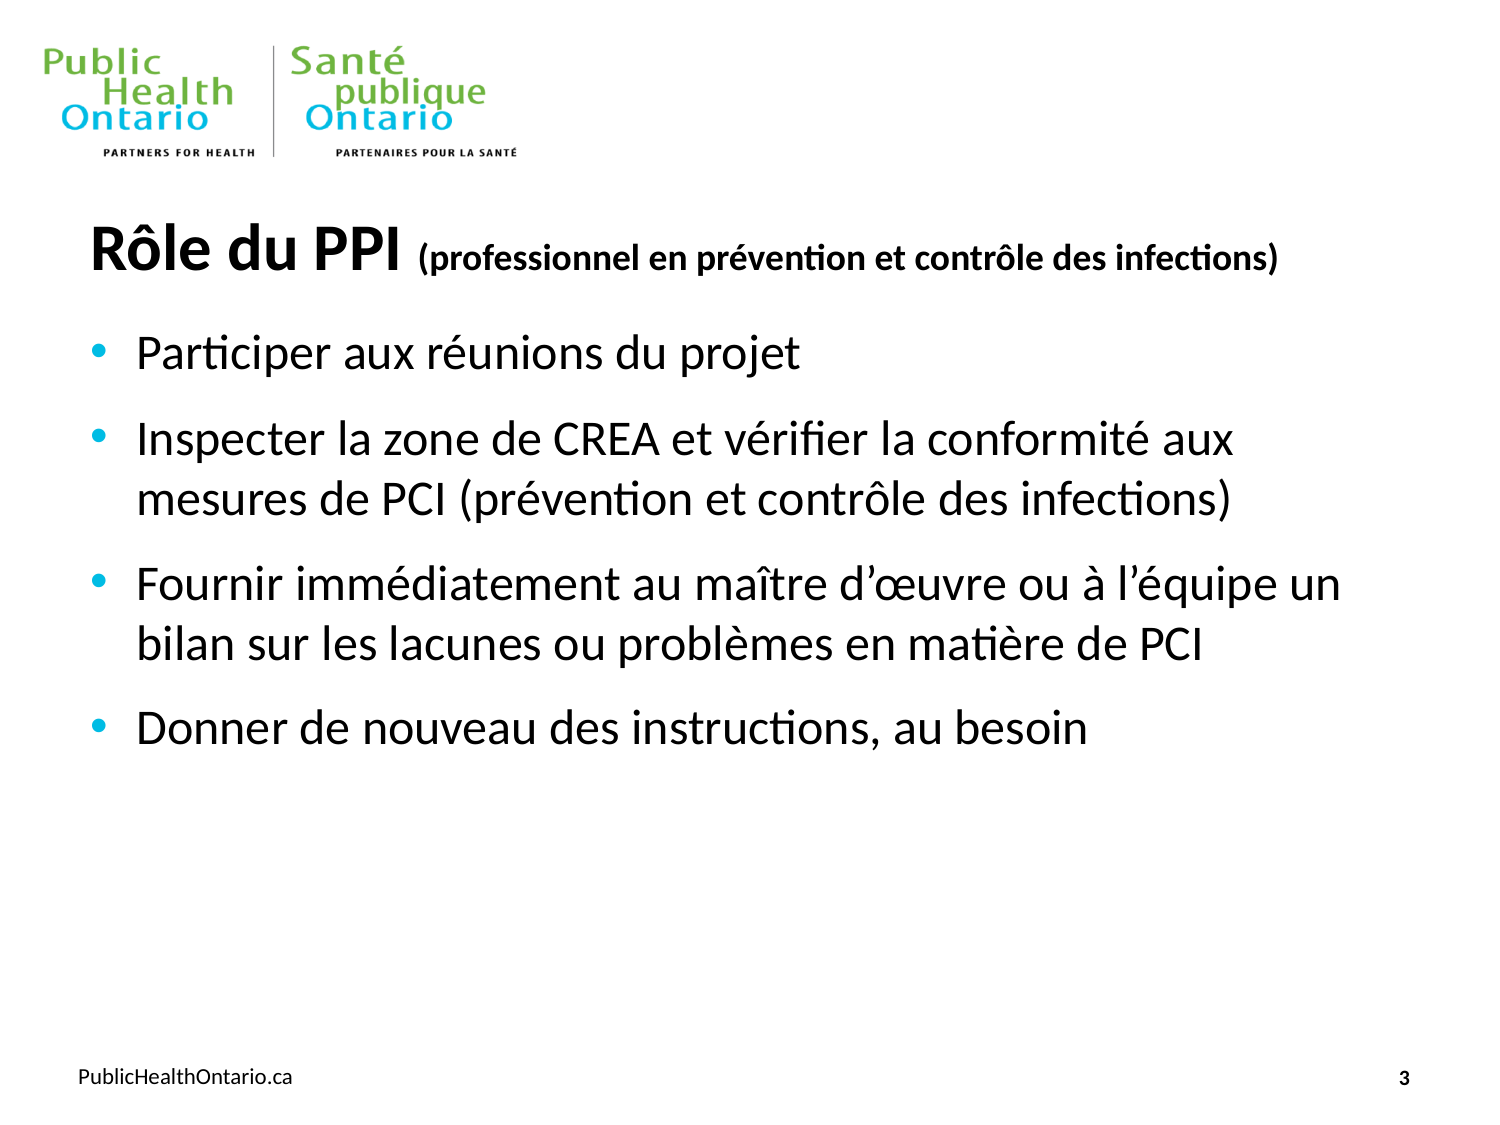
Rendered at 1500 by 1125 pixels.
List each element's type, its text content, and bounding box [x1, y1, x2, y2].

picture [37, 37, 525, 165]
list Participer aux réunions du projet Inspecter la zone de CREA et vérifier la conformité aux mesures de PCI (prévention et contrôle des infections) Fournir immédiatement au maître d’œuvre ou à l’équipe un bilan sur les lacunes ou problèmes en matière de PCI Donner de nouveau des instructions, au besoin [75, 312, 1425, 1038]
title Rôle du PPI (professionnel en prévention et contrôle des infections) [75, 187, 1425, 300]
slide_number 3 [1287, 1057, 1425, 1096]
